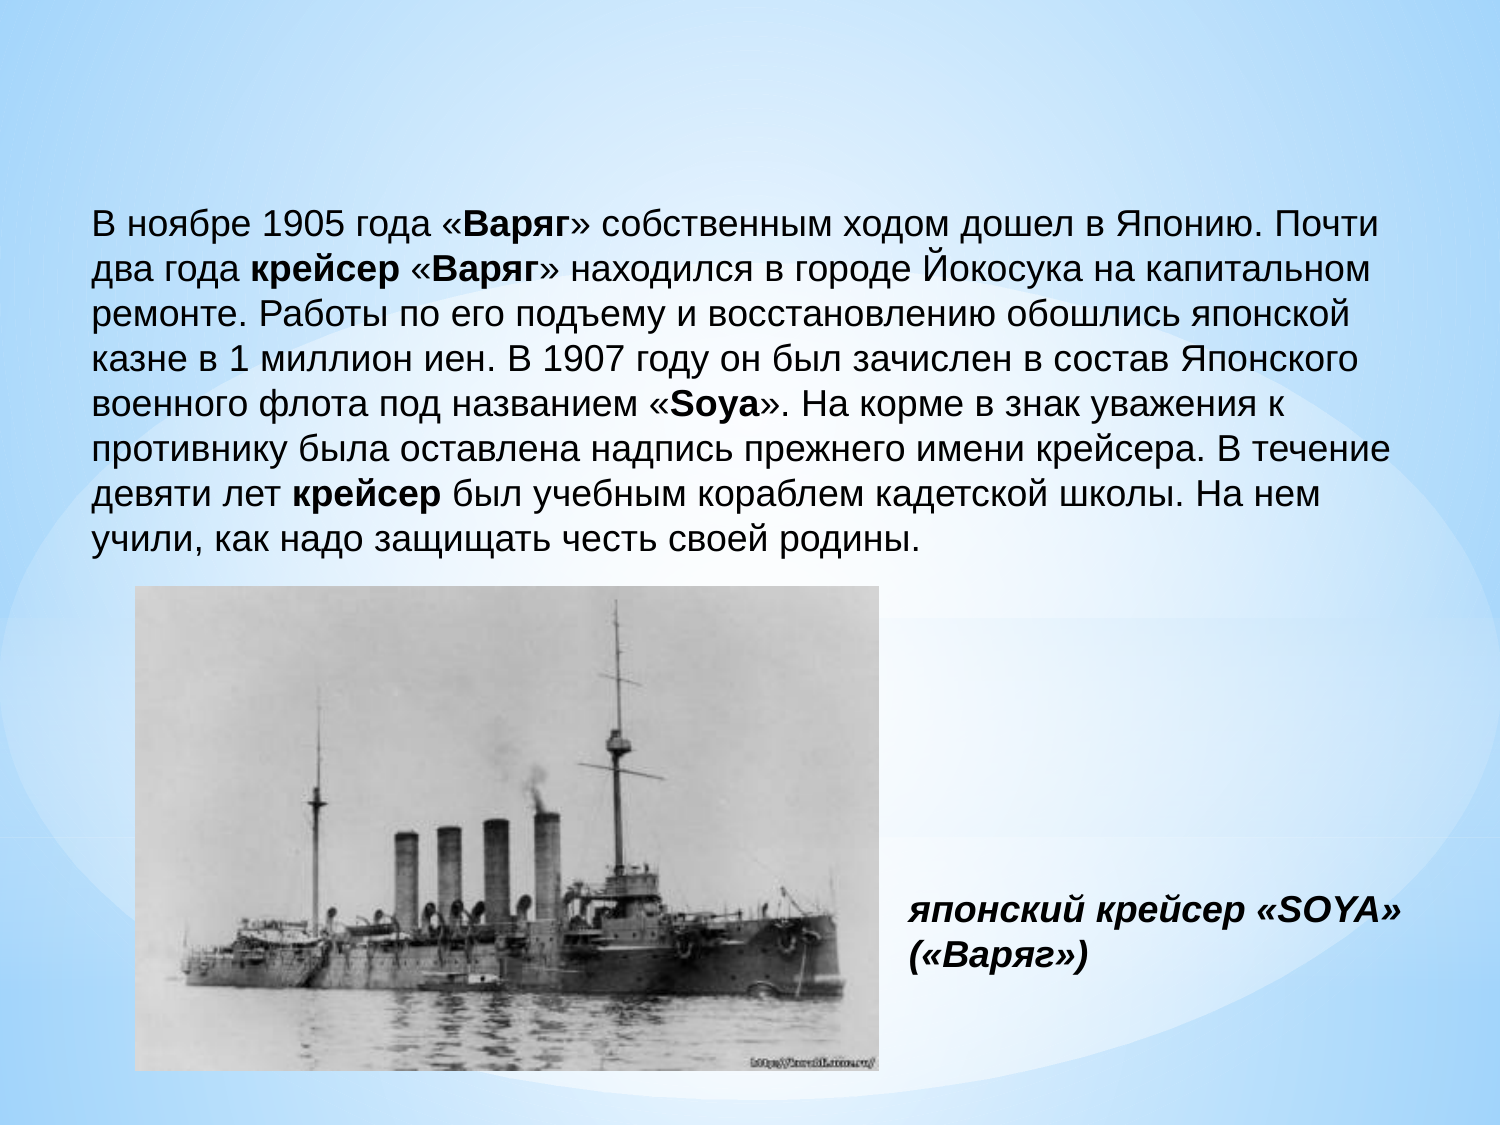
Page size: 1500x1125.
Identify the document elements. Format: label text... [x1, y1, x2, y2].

text_box В ноябре 1905 года «Варяг» собственным ходом дошел в Японию. Почти два года крейсер «Варяг» находился в городе Йокосука на капитальном ремонте. Работы по его подъему и восстановлению обошлись японской казне в 1 миллион иен. В 1907 году он был зачислен в состав Японского военного флота под названием «Soya». На корме в знак уважения к противнику была оставлена надпись прежнего имени крейсера. В течение девяти лет крейсер был учебным кораблем кадетской школы. На нем учили, как надо защищать честь своей родины. [76, 191, 1459, 567]
picture [135, 585, 879, 1071]
text_box японский крейсер «SOYA» («Варяг») [894, 697, 1428, 983]
